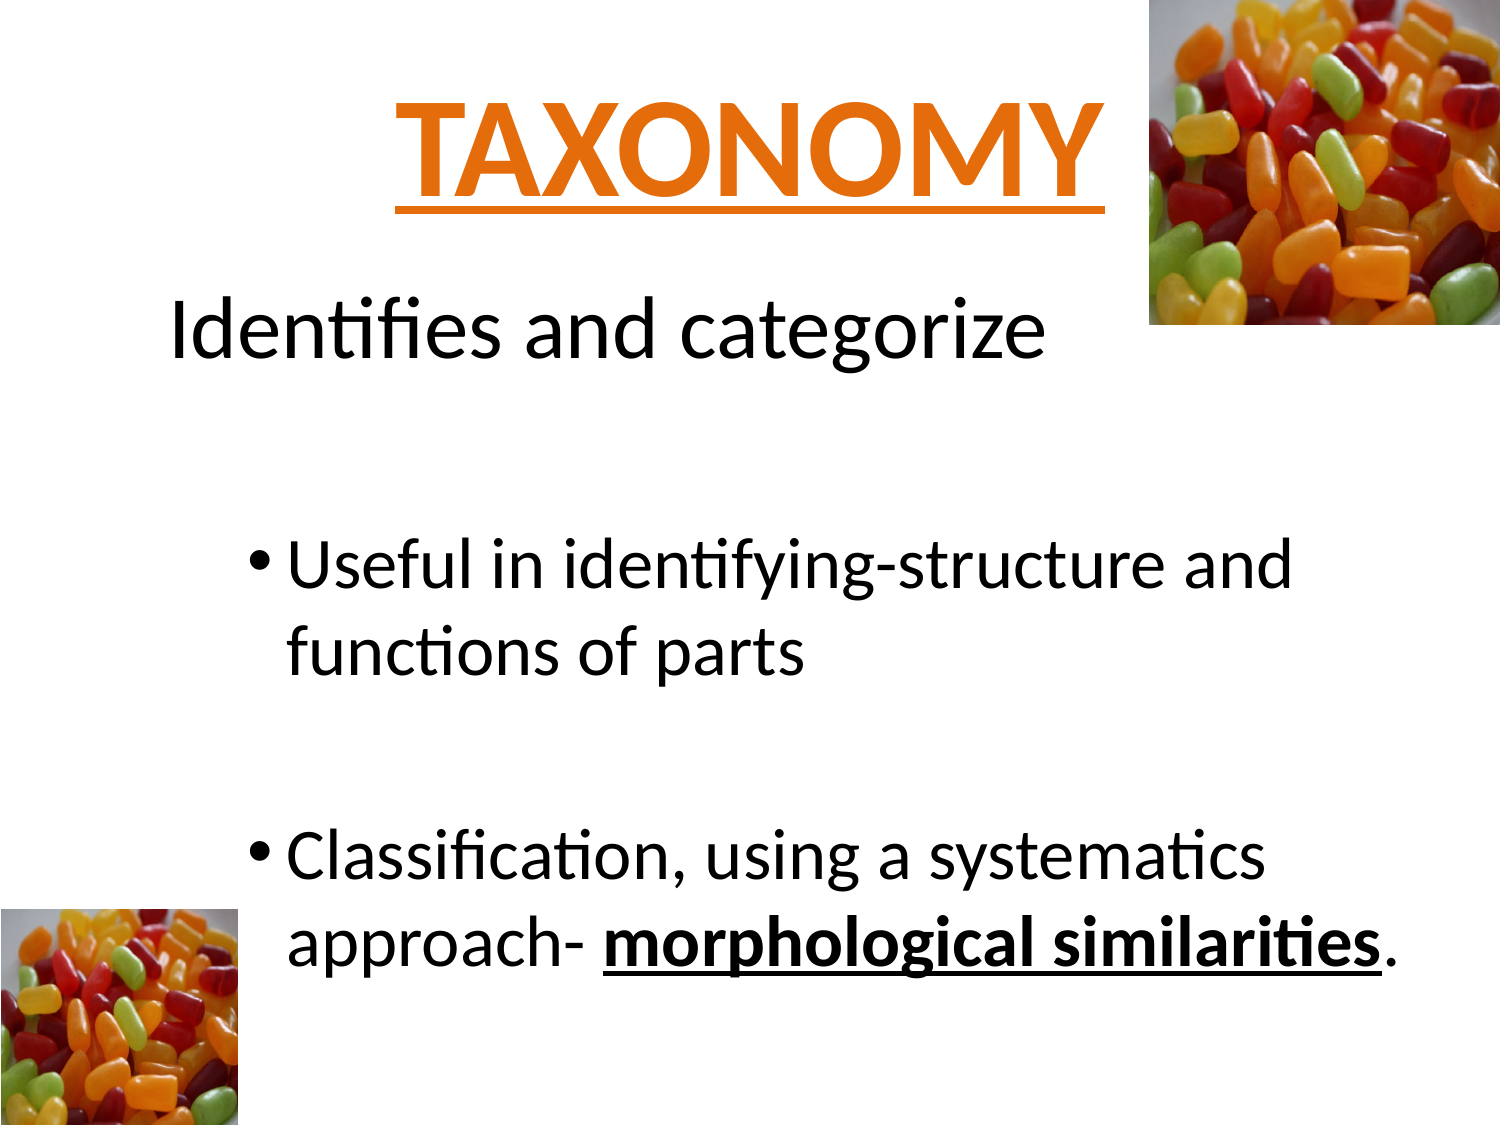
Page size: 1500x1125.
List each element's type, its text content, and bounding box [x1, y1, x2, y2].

title TAXONOMY [75, 45, 1144, 233]
picture [1149, 0, 1500, 326]
picture [1, 908, 238, 1125]
list Identifies and categorize Useful in identifying-structure and functions of parts Classification, using a systematics approach- morphological similarities. [75, 262, 1425, 1005]
